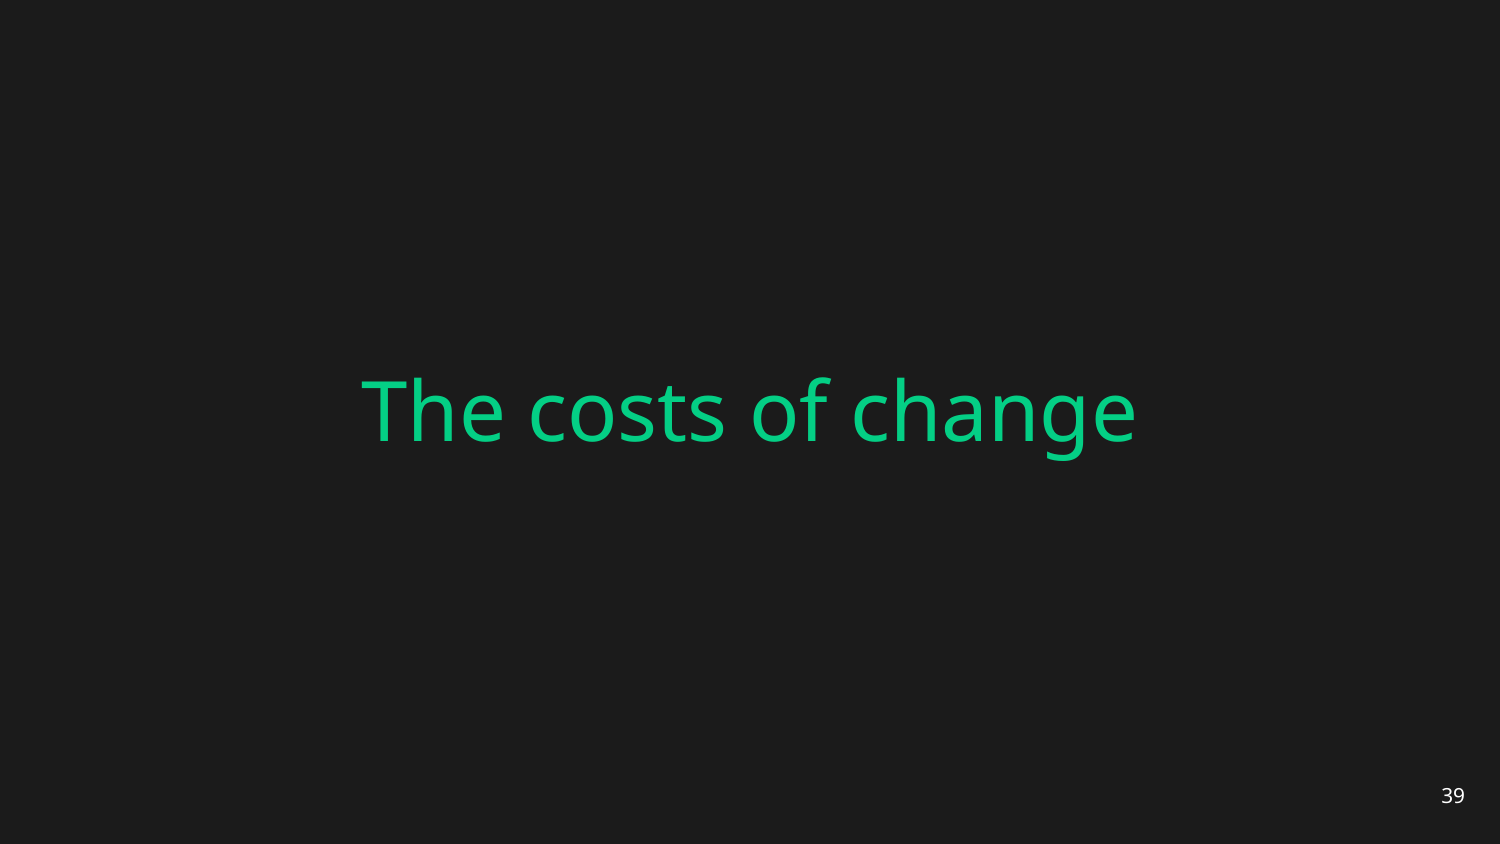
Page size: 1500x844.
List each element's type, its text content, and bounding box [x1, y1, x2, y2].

slide_number 39 [1389, 764, 1480, 830]
title The costs of change [51, 72, 1449, 753]
